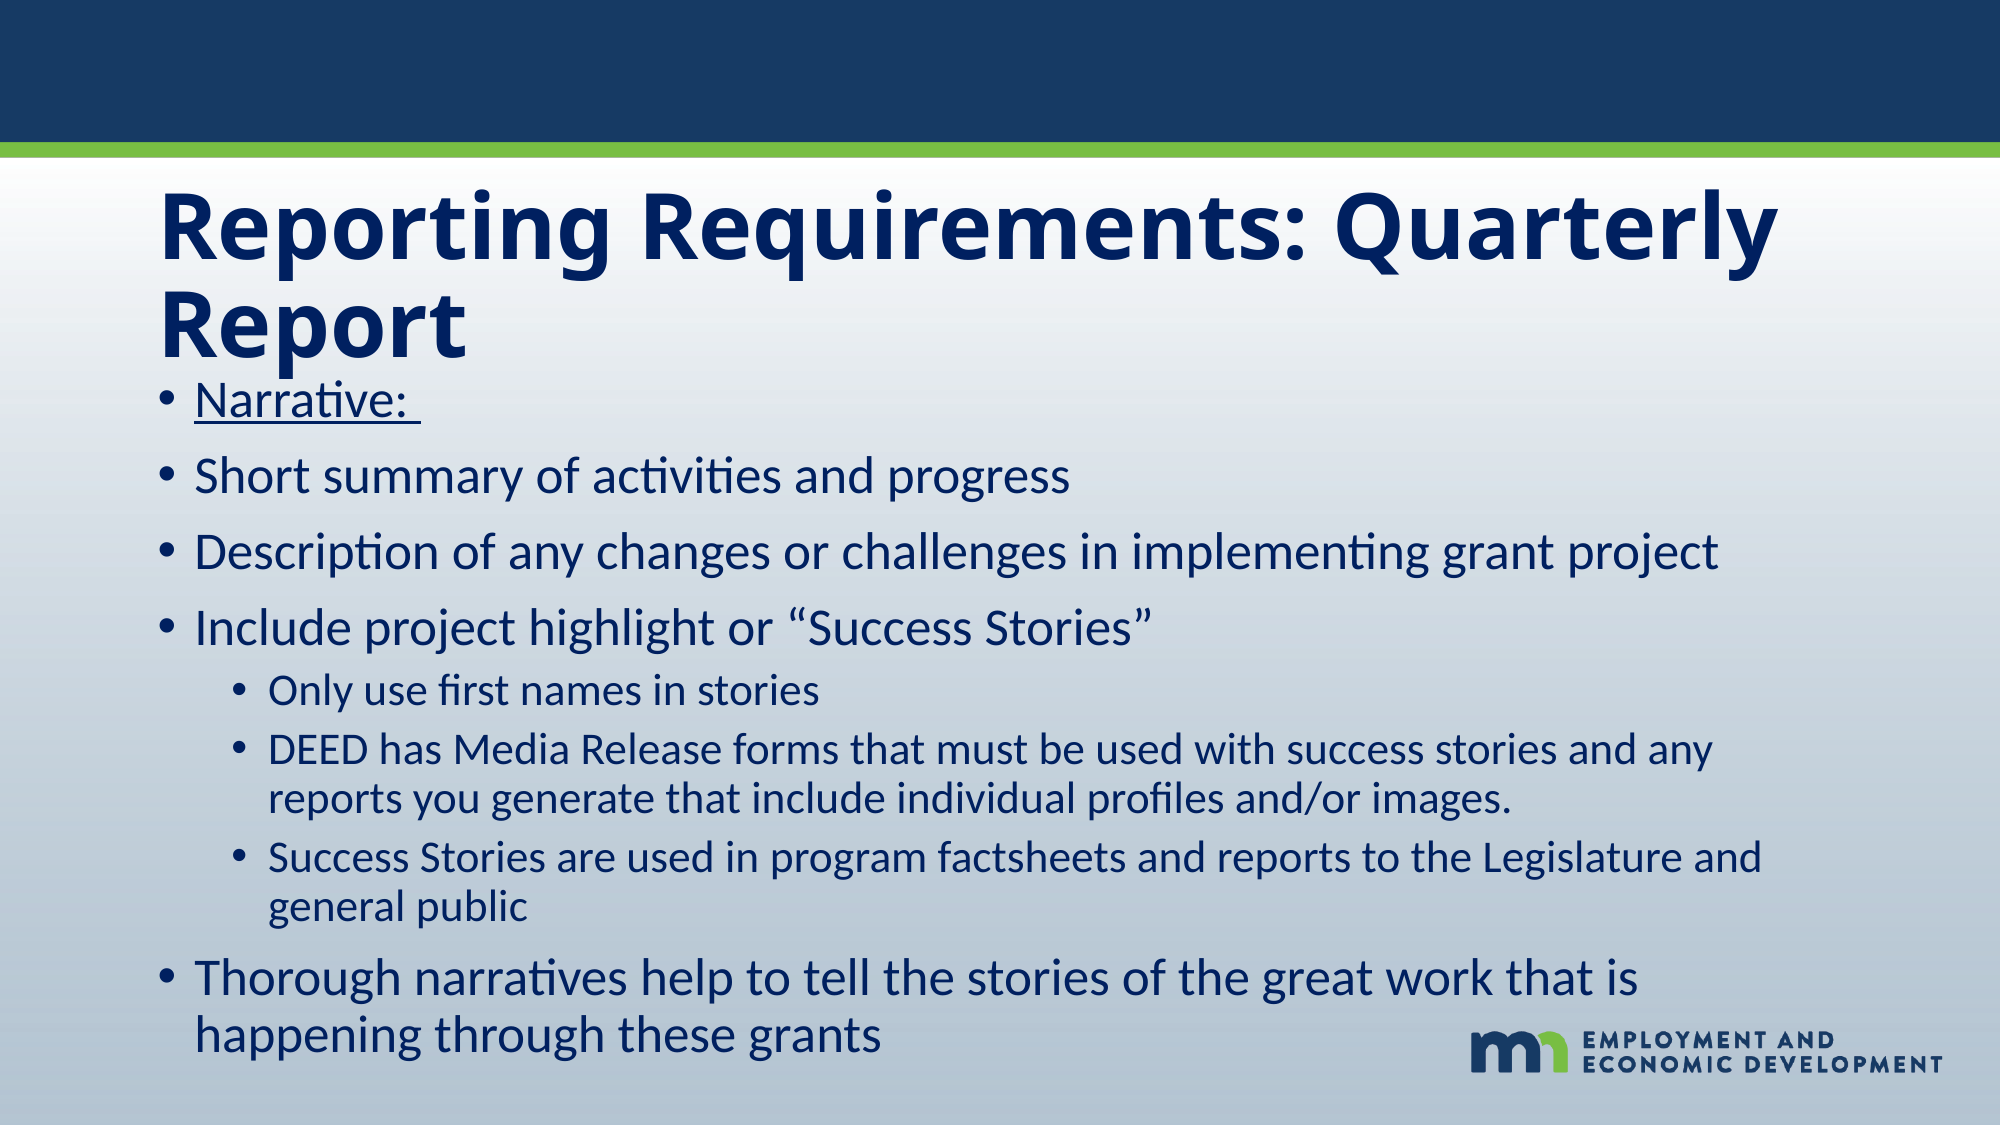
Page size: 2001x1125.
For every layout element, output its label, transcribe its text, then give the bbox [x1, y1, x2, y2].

list Narrative: Short summary of activities and progress Description of any changes or challenges in implementing grant project Include project highlight or “Success Stories” Only use first names in stories DEED has Media Release forms that must be used with success stories and any reports you generate that include individual profiles and/or images. Success Stories are used in program factsheets and reports to the Legislature and general public Thorough narratives help to tell the stories of the great work that is happening through these grants [142, 364, 1868, 1078]
picture [0, 0, 2000, 1125]
title Reporting Requirements: Quarterly Report [142, 170, 1868, 364]
